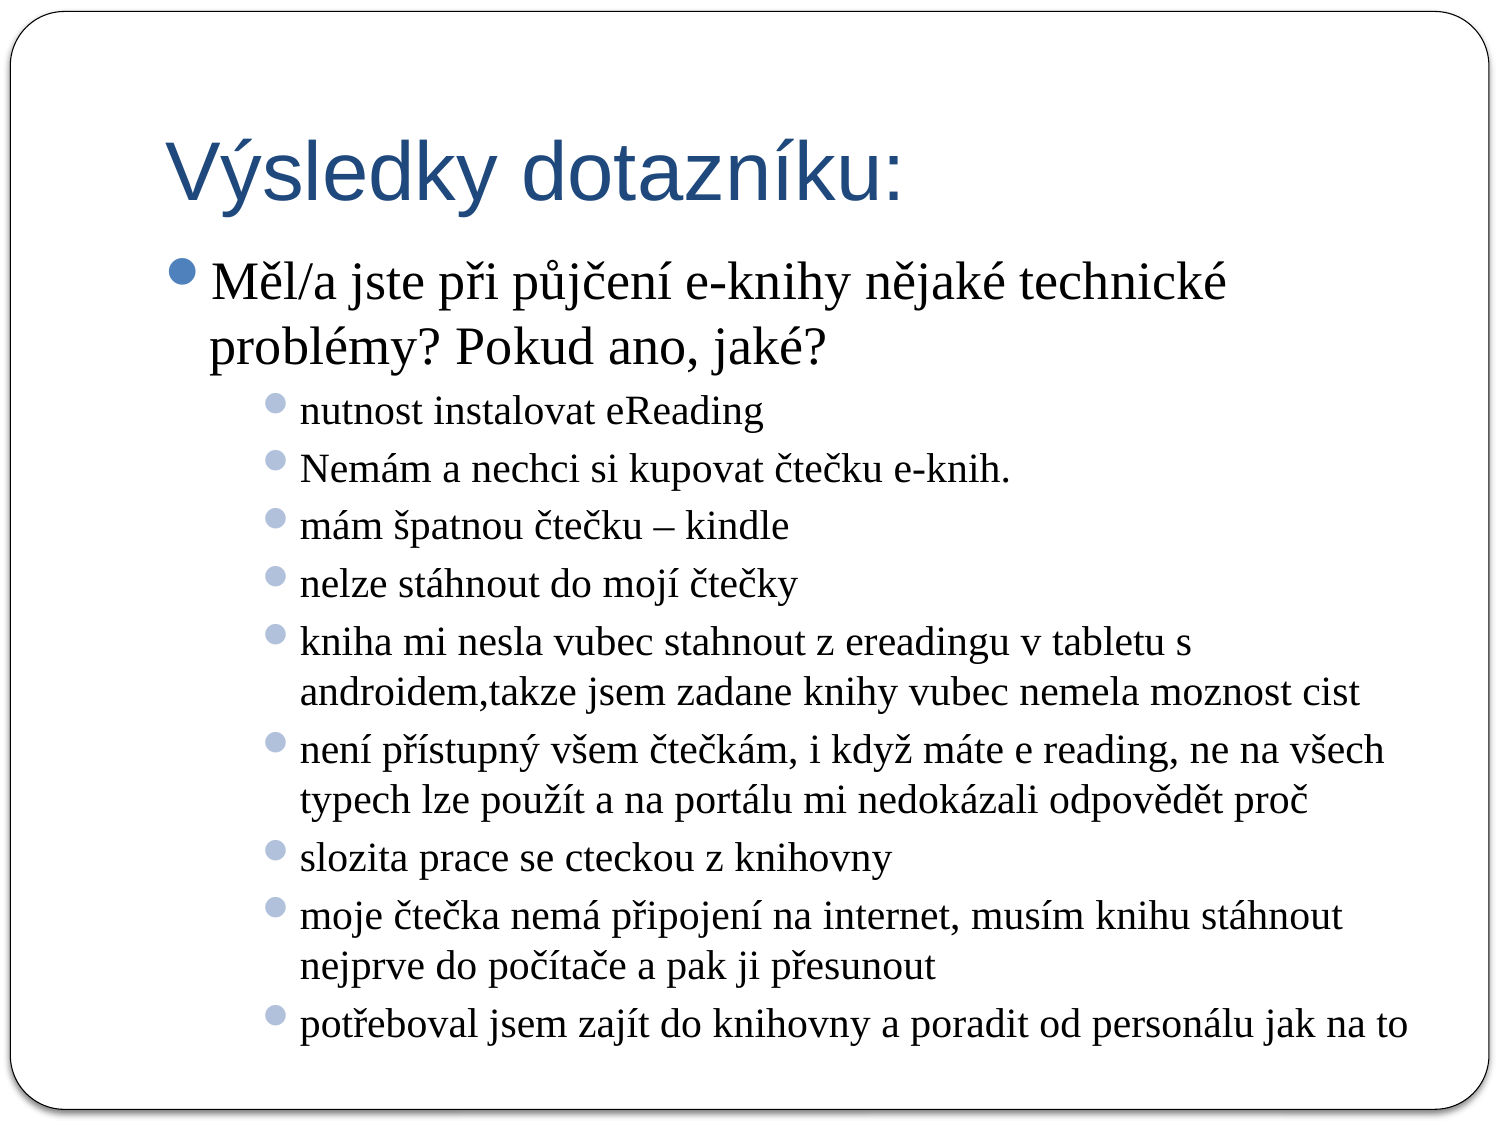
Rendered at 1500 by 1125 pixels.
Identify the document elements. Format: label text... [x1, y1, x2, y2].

list Měl/a jste při půjčení e-knihy nějaké technické problémy? Pokud ano, jaké? nutnost instalovat eReading Nemám a nechci si kupovat čtečku e-knih. mám špatnou čtečku – kindle nelze stáhnout do mojí čtečky kniha mi nesla vubec stahnout z ereadingu v tabletu s androidem,takze jsem zadane knihy vubec nemela moznost cist není přístupný všem čtečkám, i když máte e reading, ne na všech typech lze použít a na portálu mi nedokázali odpovědět proč slozita prace se cteckou z knihovny moje čtečka nemá připojení na internet, musím knihu stáhnout nejprve do počítače a pak ji přesunout potřeboval jsem zajít do knihovny a poradit od personálu jak na to [149, 237, 1454, 1079]
title Výsledky dotazníku: [149, 44, 1426, 233]
